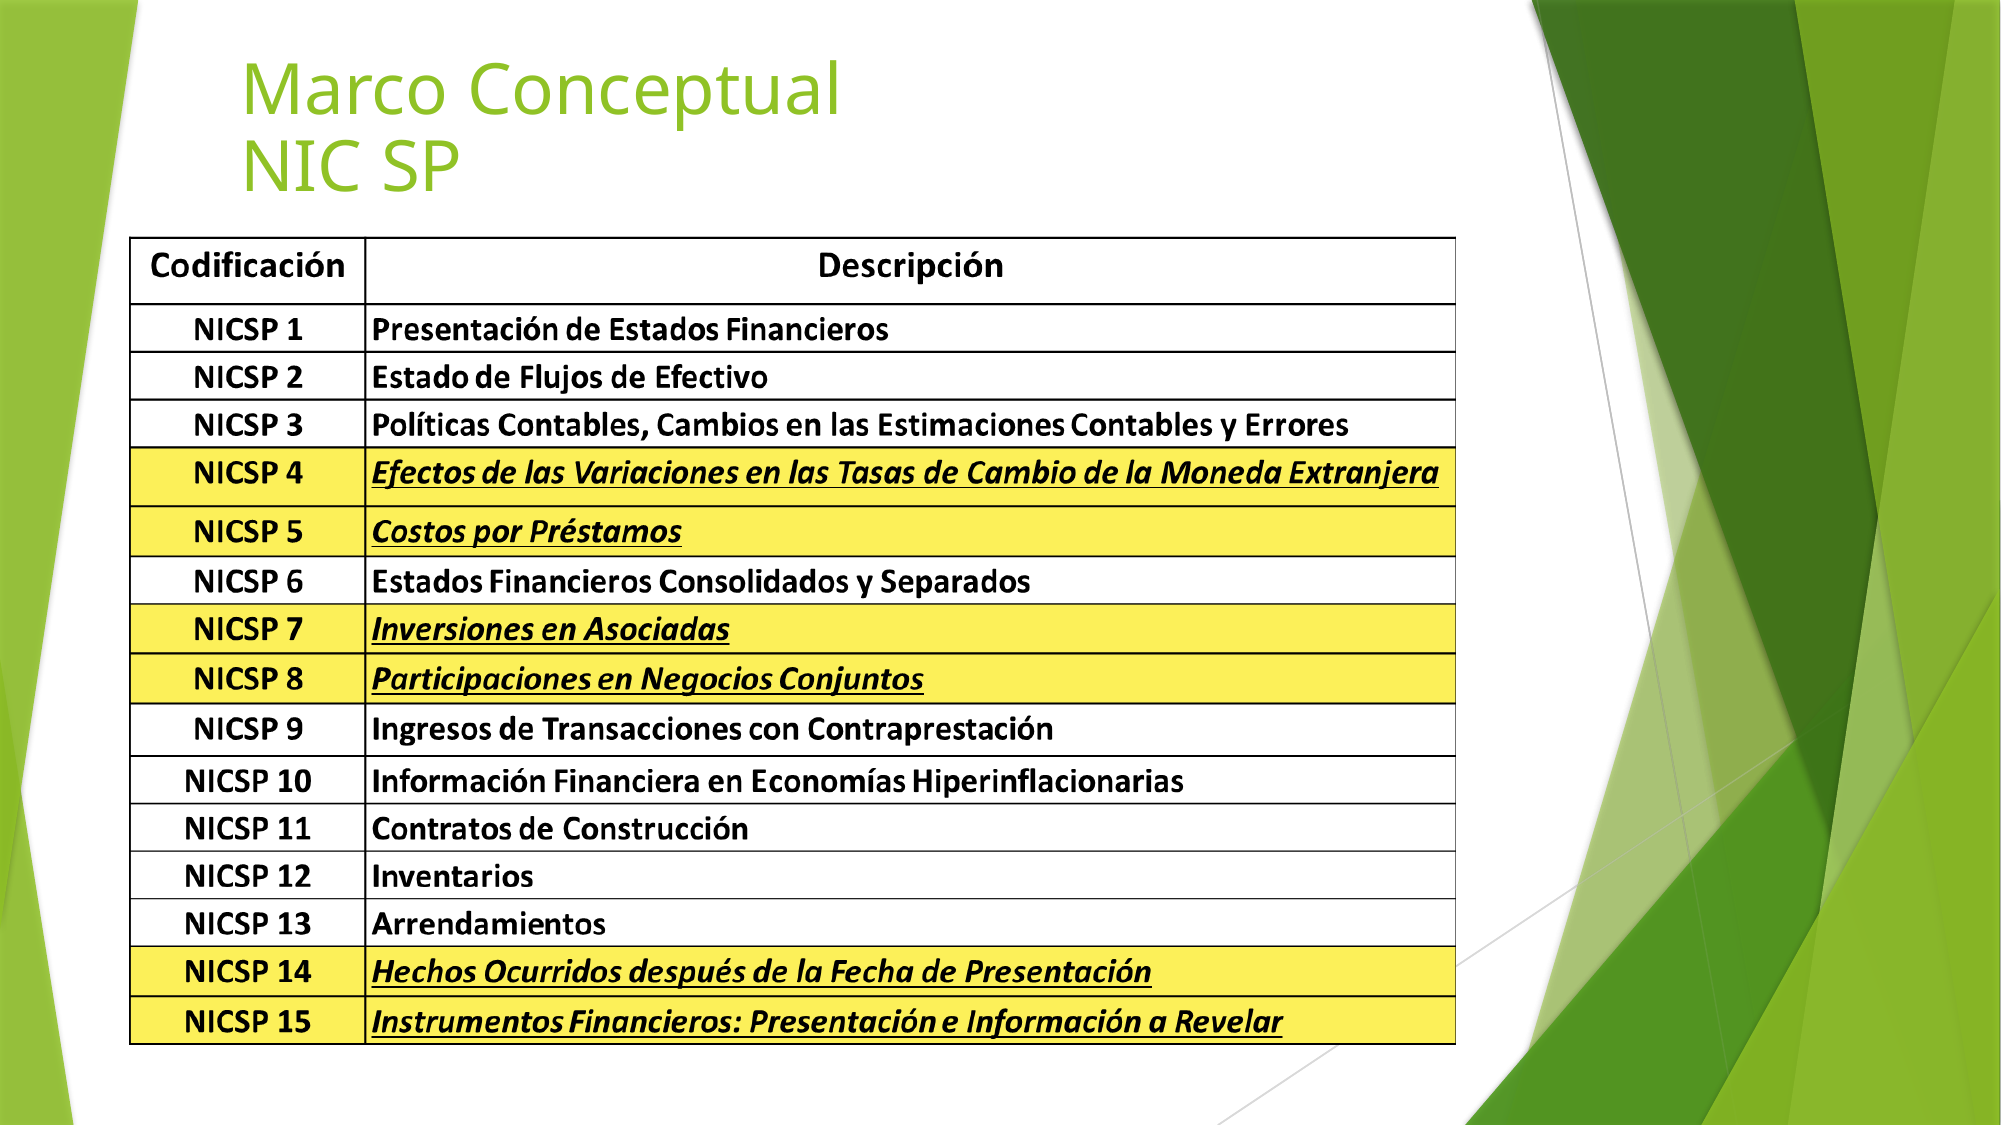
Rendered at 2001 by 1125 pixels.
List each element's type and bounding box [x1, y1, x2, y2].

text_box [0, 0, 2000, 1125]
picture [128, 229, 1457, 1063]
